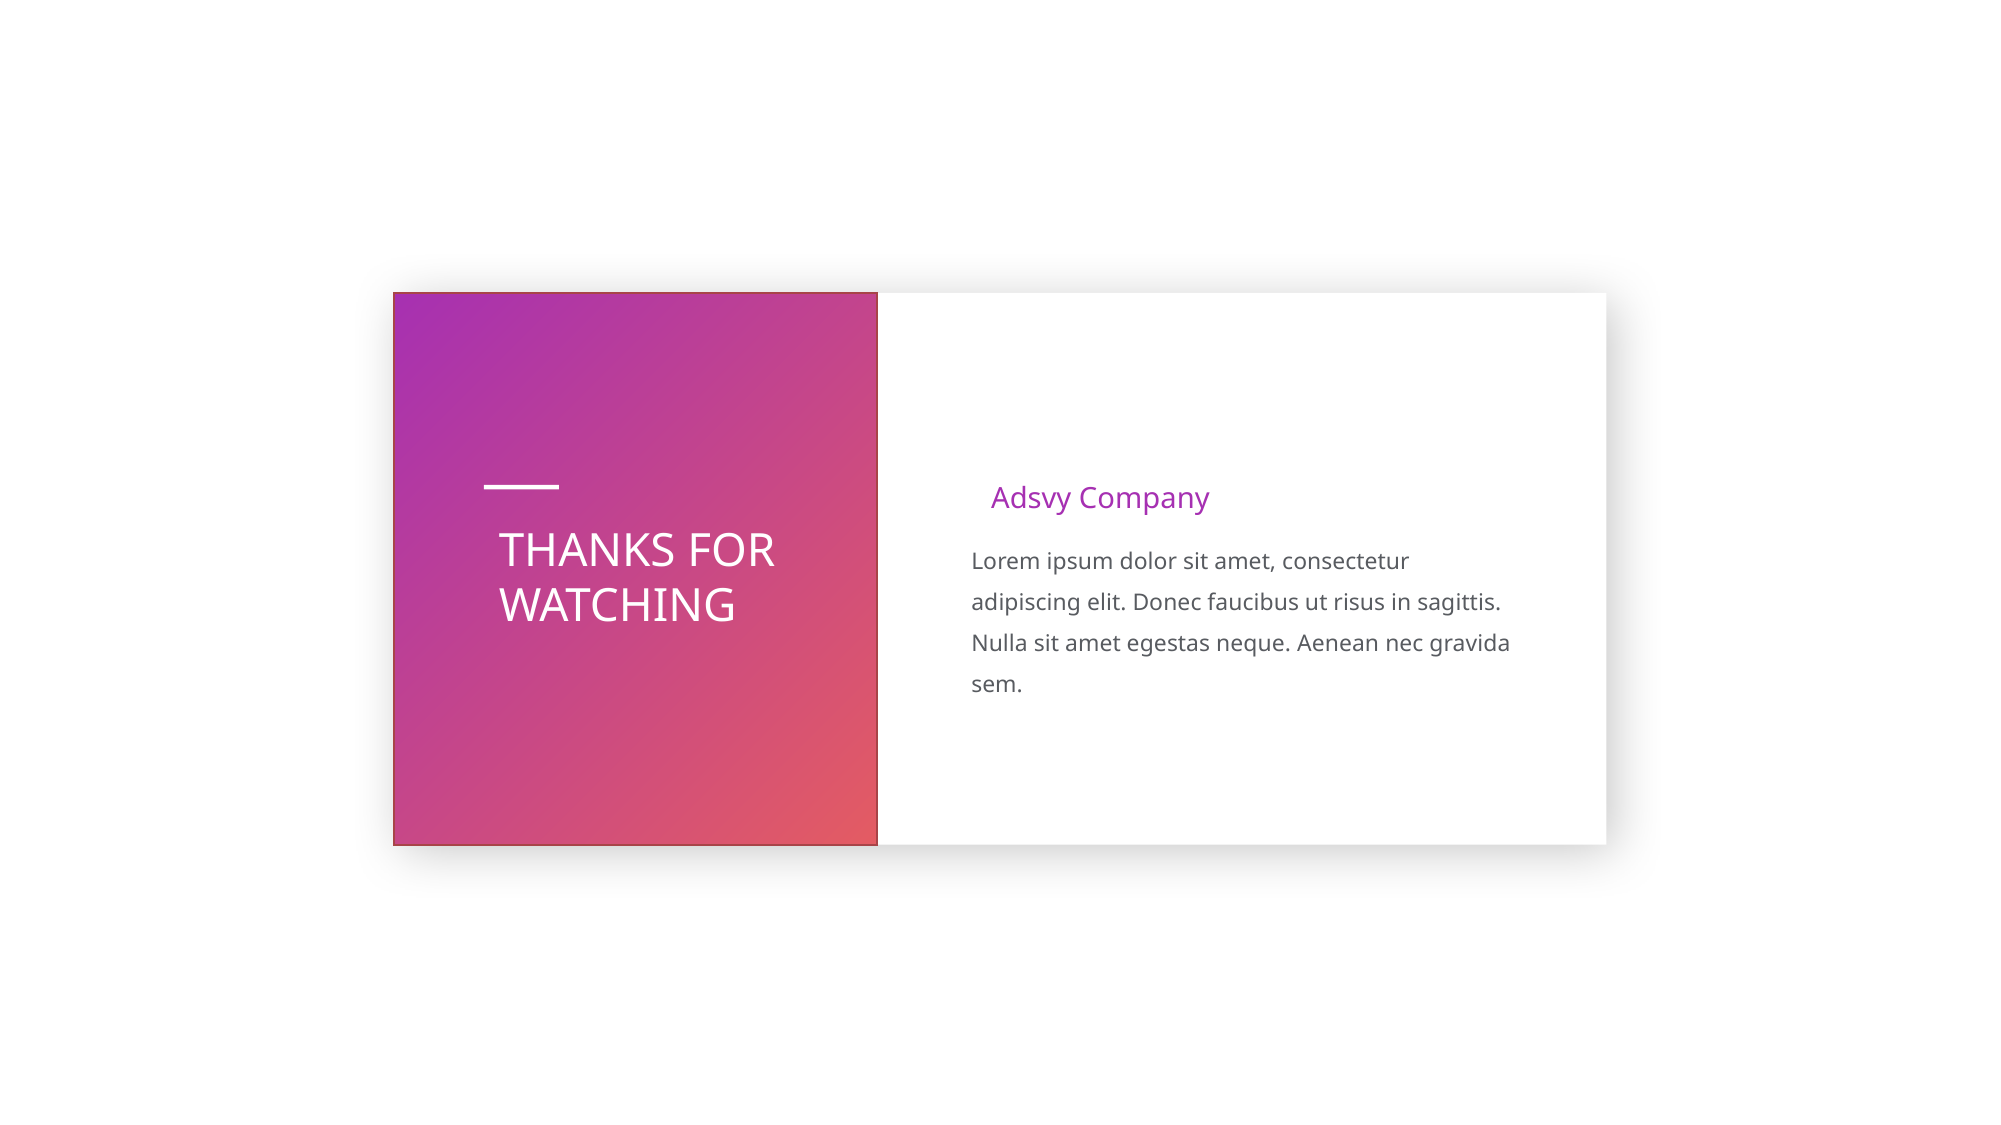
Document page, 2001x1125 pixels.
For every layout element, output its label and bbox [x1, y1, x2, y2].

picture [140, 116, 1859, 1009]
text_box [956, 472, 1528, 666]
text_box [470, 484, 805, 640]
